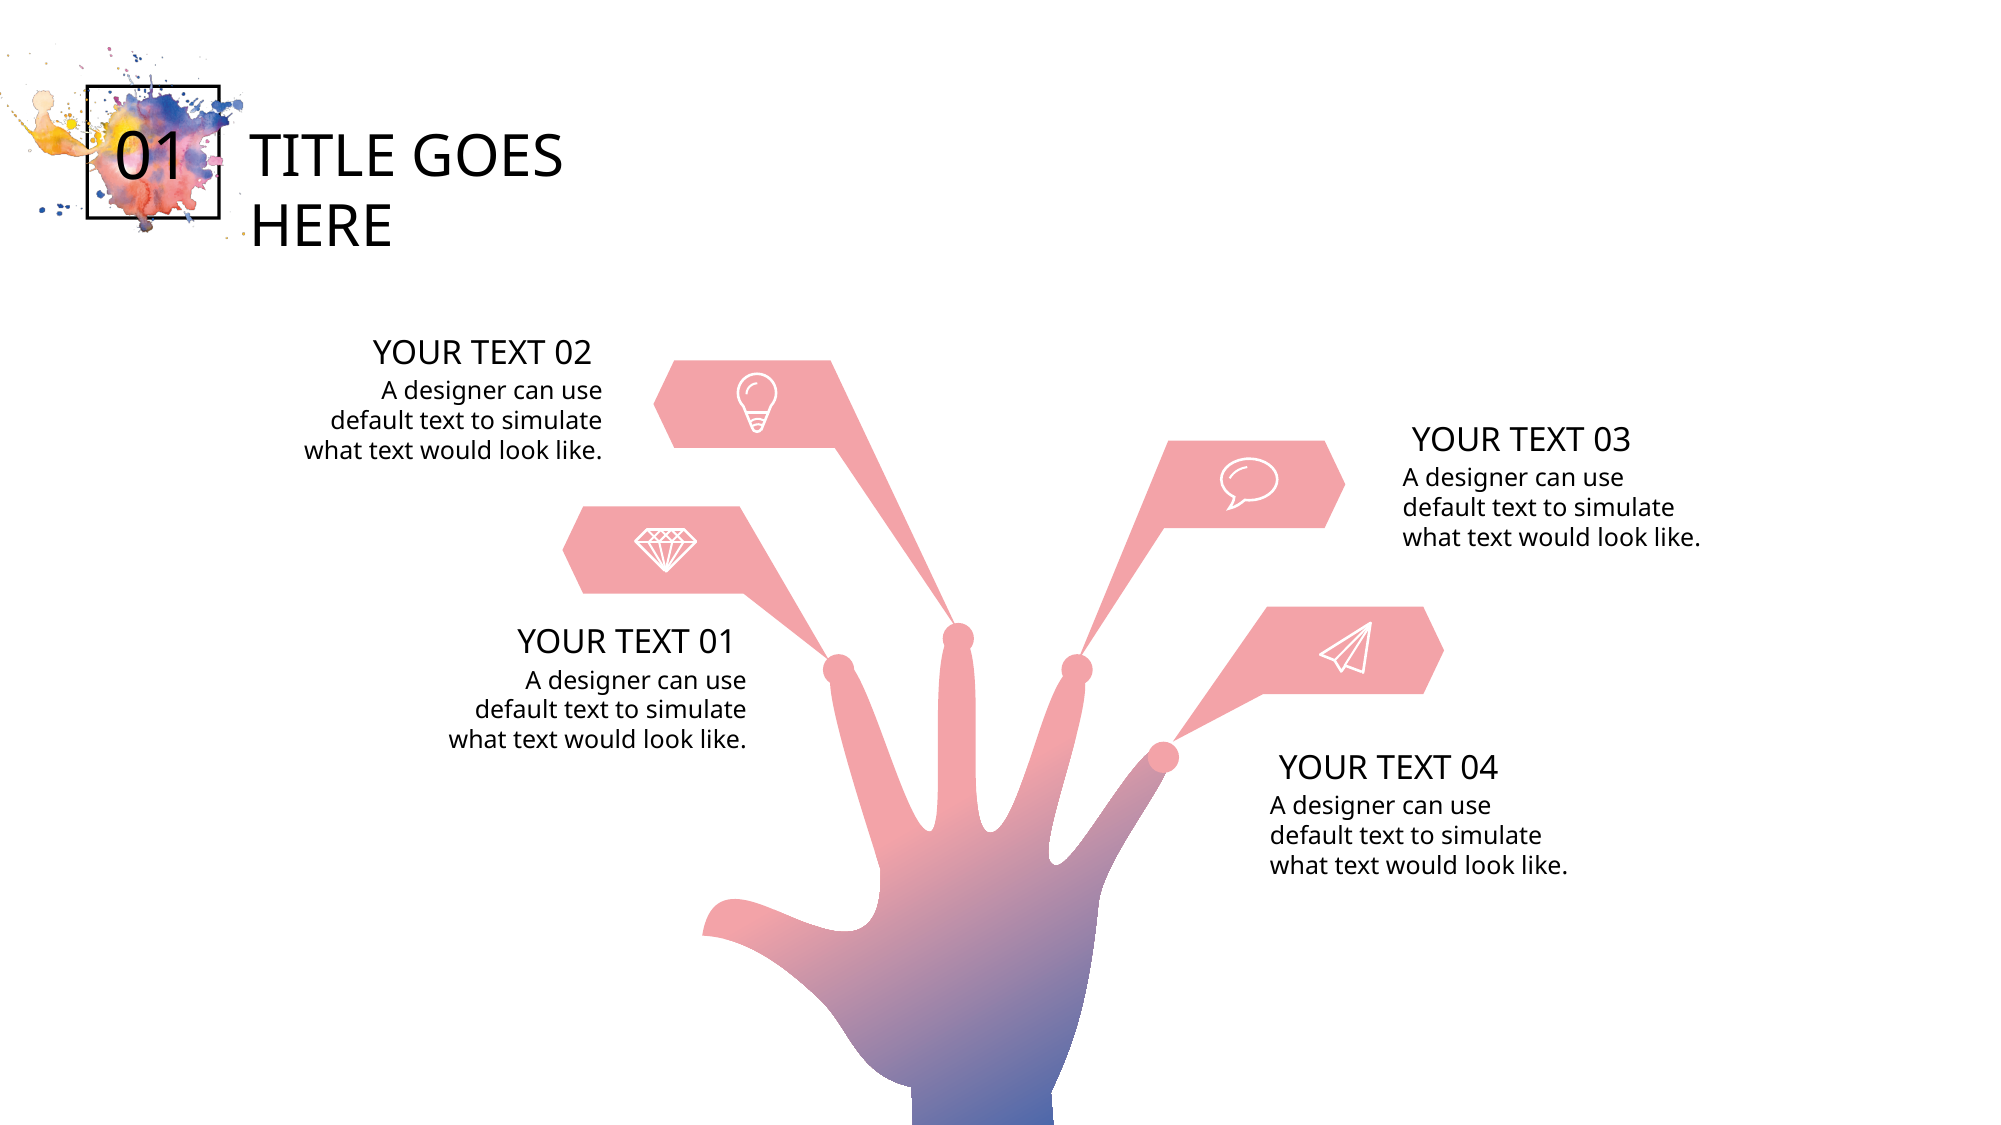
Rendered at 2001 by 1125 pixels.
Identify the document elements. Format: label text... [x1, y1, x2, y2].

text_box YOUR TEXT 01 [502, 613, 752, 656]
text_box [1060, 653, 1094, 687]
text_box YOUR TEXT 04 [1264, 738, 1514, 781]
text_box A designer can use default text to simulate what text would look like. [427, 656, 762, 762]
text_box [0, 42, 680, 240]
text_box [635, 528, 696, 572]
text_box [821, 653, 856, 687]
text_box YOUR TEXT 03 [1397, 411, 1647, 454]
text_box A designer can use default text to simulate what text would look like. [283, 367, 618, 472]
text_box A designer can use default text to simulate what text would look like. [1387, 454, 1723, 560]
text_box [1221, 458, 1278, 514]
text_box [561, 505, 828, 659]
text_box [1320, 622, 1371, 673]
text_box A designer can use default text to simulate what text would look like. [1255, 781, 1590, 887]
text_box [1171, 605, 1446, 743]
text_box [941, 621, 975, 656]
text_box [737, 373, 777, 447]
text_box YOUR TEXT 02 [357, 323, 608, 367]
text_box [652, 359, 956, 623]
text_box [1079, 439, 1347, 654]
text_box [701, 648, 1166, 1125]
text_box [1146, 740, 1181, 774]
